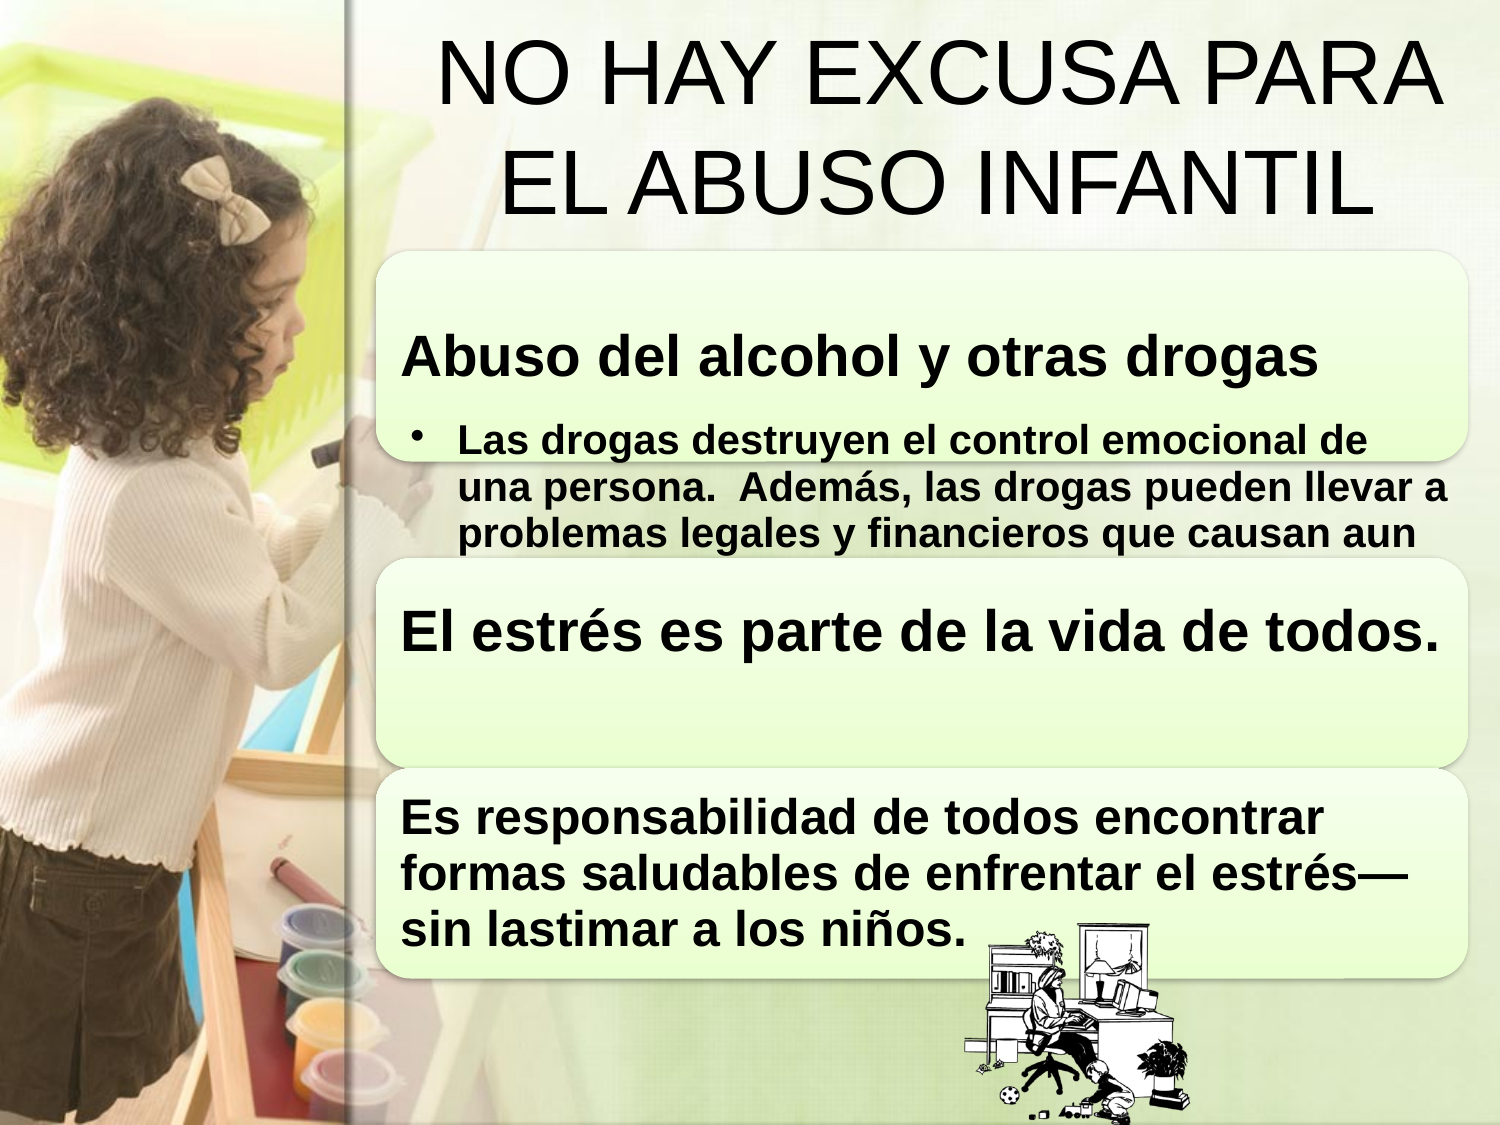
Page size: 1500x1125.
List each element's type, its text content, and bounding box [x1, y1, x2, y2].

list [375, 251, 1468, 979]
title NO HAY EXCUSA PARA EL ABUSO INFANTIL [375, 29, 1500, 217]
picture [0, 0, 1500, 1125]
